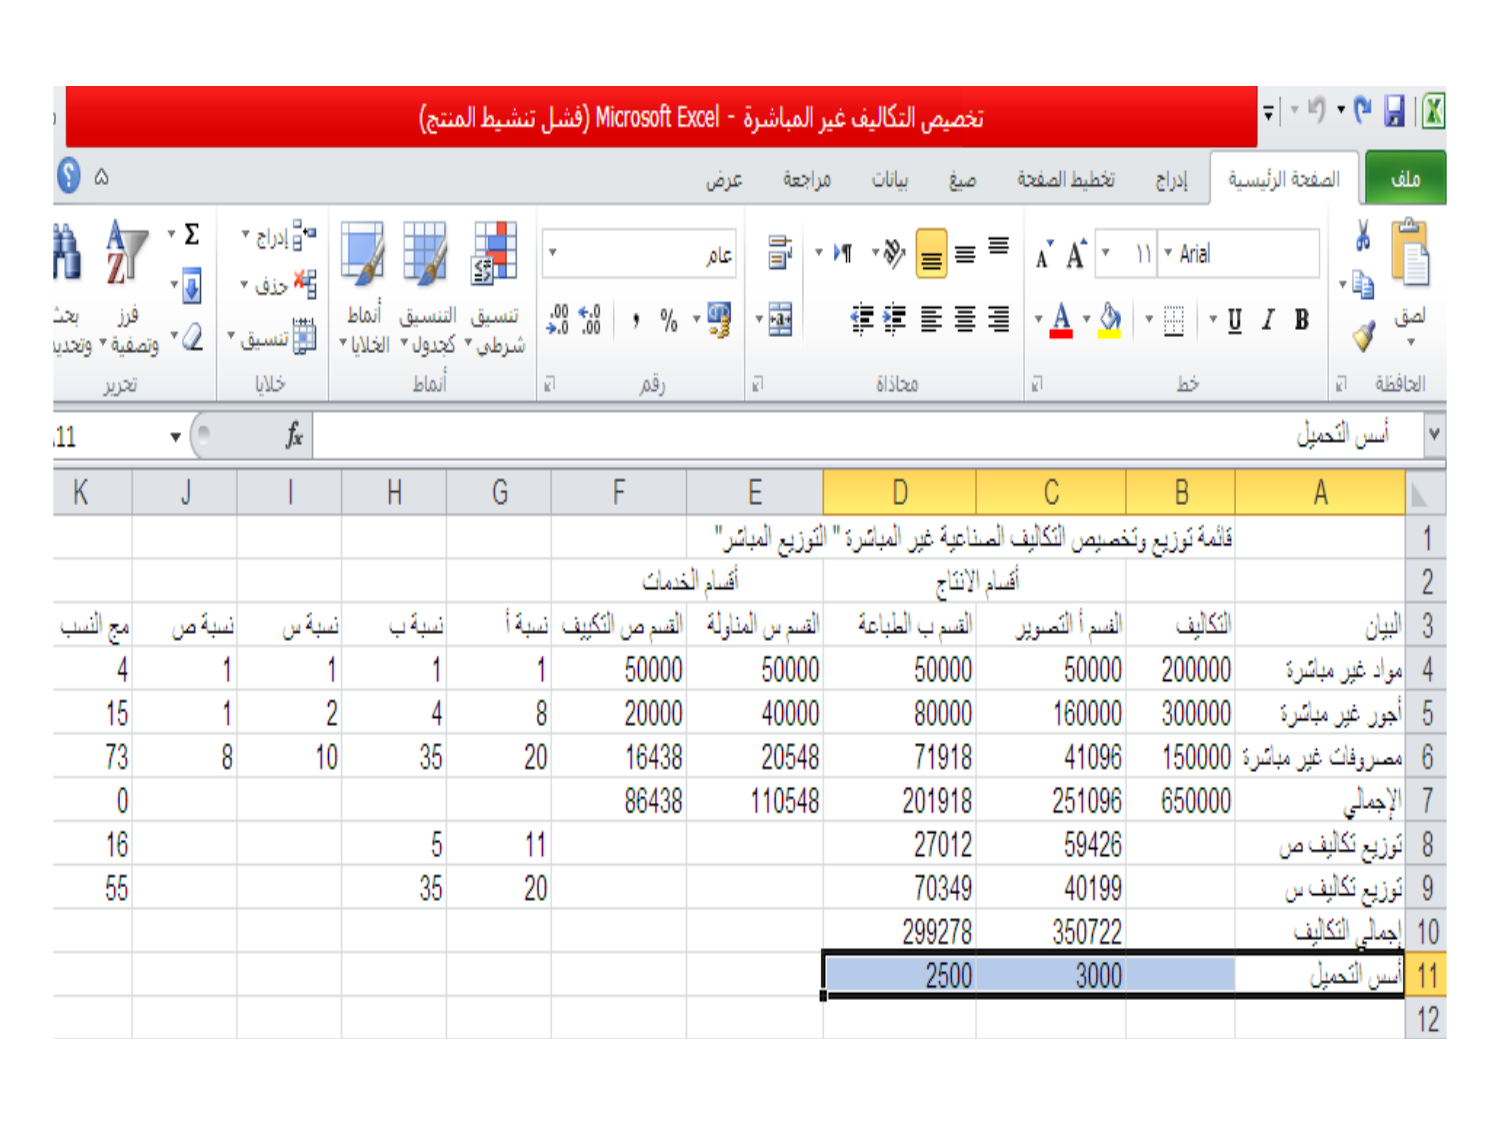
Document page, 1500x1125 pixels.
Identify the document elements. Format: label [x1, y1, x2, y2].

picture [53, 86, 1447, 1039]
